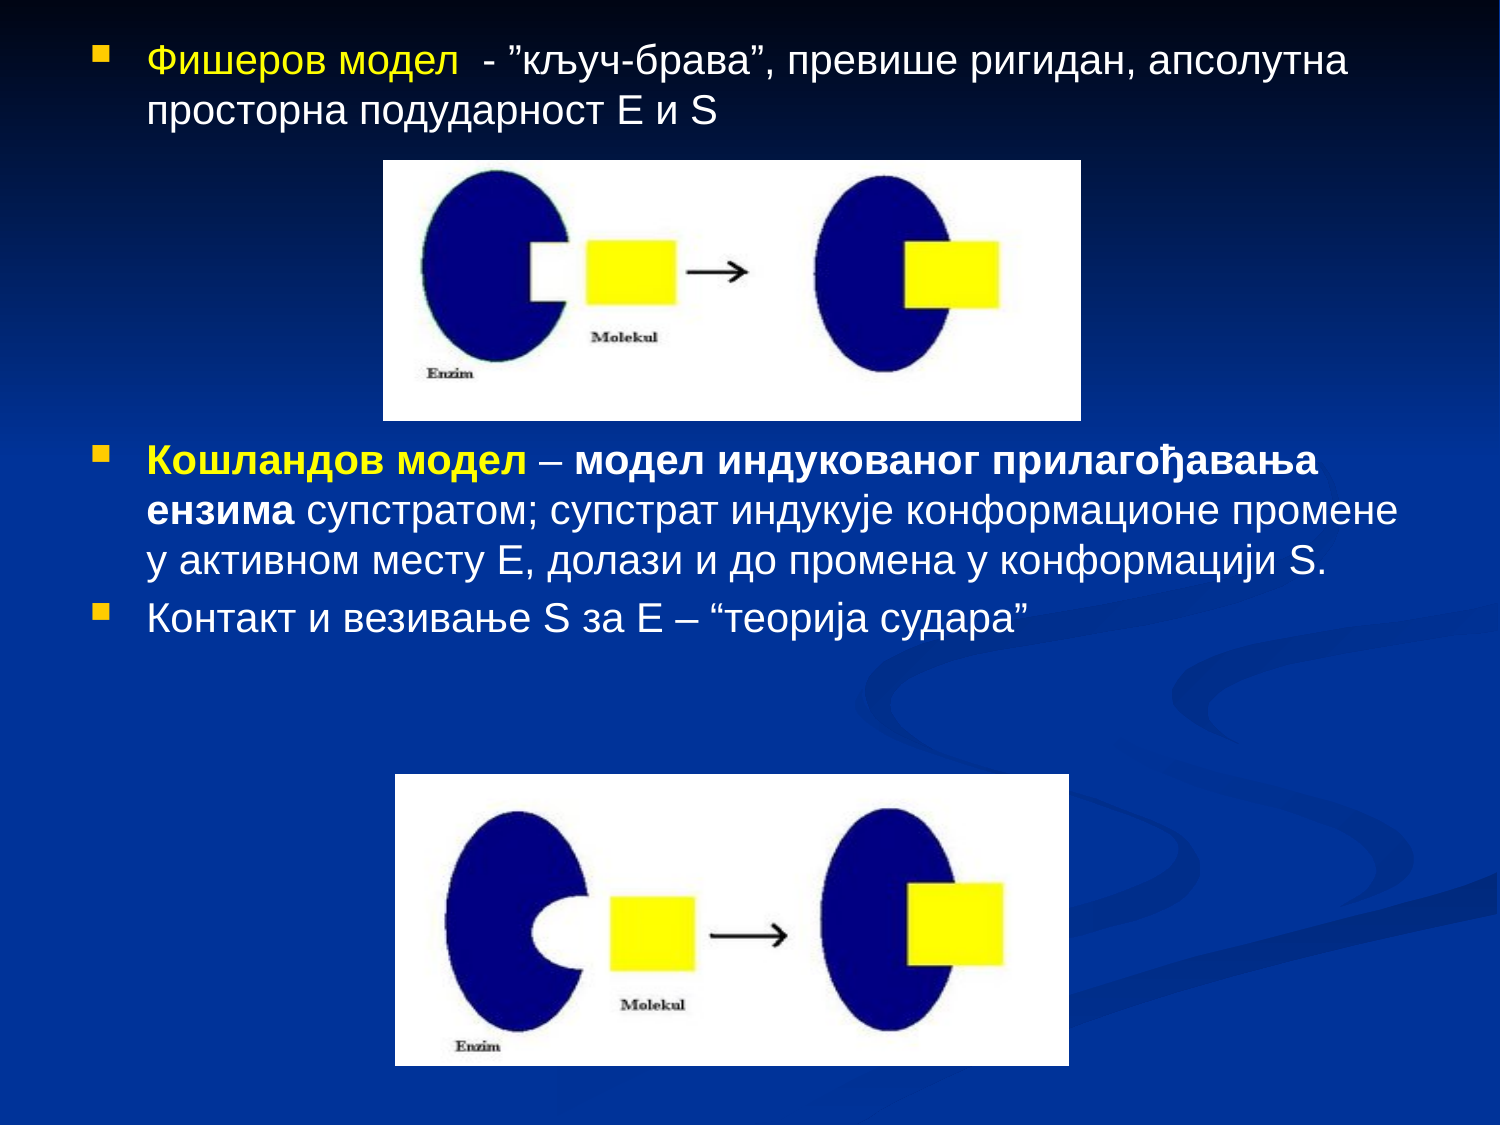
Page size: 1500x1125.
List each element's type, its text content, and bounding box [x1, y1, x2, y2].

picture [383, 160, 1081, 421]
picture [395, 774, 1070, 1066]
list Фишеров модел - ”кључ-брава”, превише ригидан, апсолутна просторна подударност Е и S Кошландов модел – модел индукованог прилагођавања ензима супстратом; супстрат индукује конформационе промене у активном месту Е, долази и до промена у конформацији S. Контакт и везивање S за Е – “теорија судара” [74, 24, 1426, 1101]
